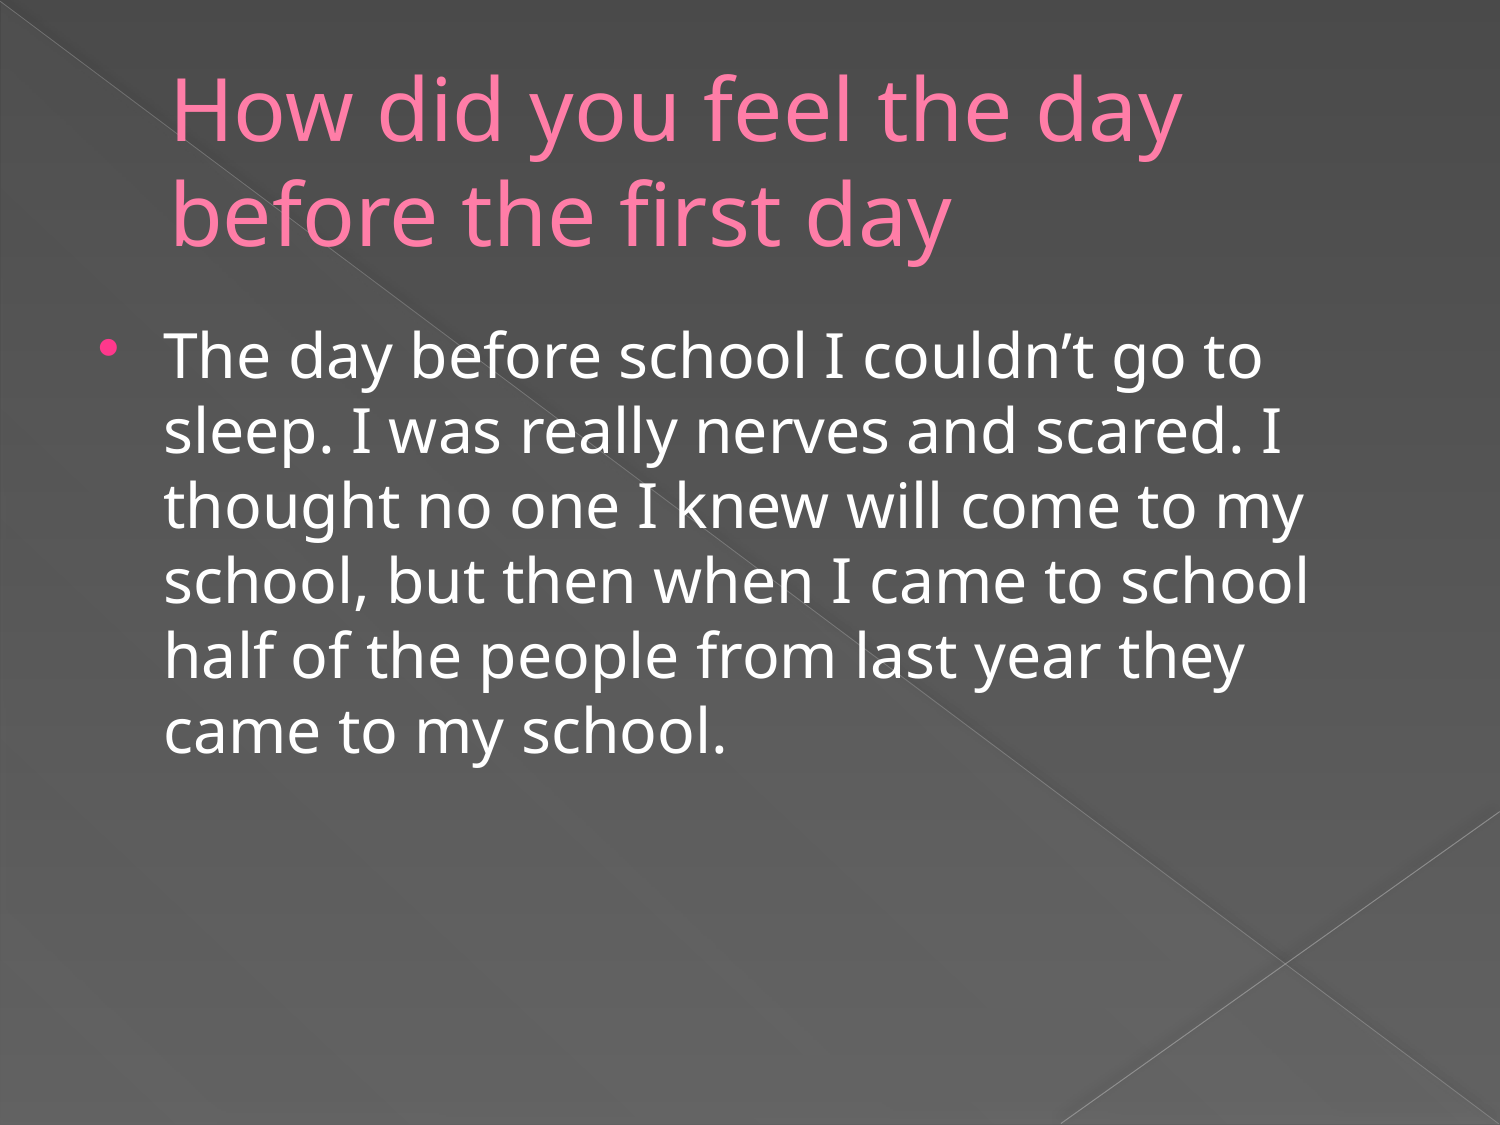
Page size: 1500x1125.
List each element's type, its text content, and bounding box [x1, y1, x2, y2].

title How did you feel the day before the first day [75, 43, 1425, 274]
list The day before school I couldn’t go to sleep. I was really nerves and scared. I thought no one I knew will come to my school, but then when I came to school half of the people from last year they came to my school. [75, 308, 1425, 1059]
